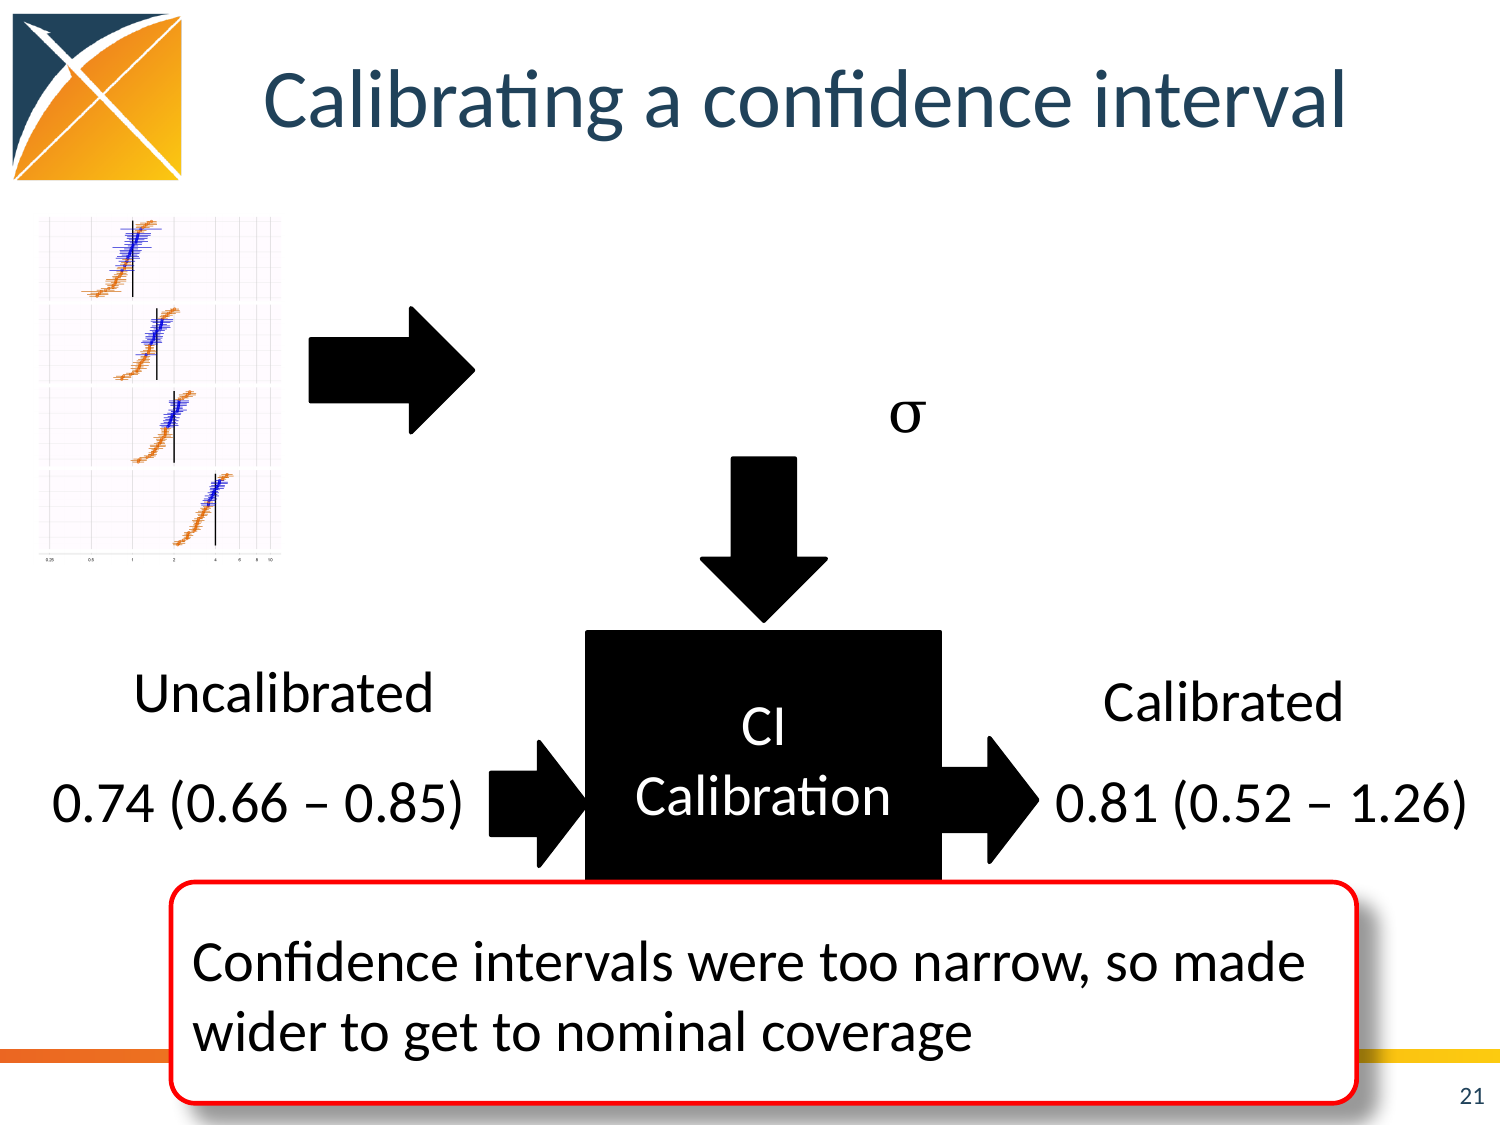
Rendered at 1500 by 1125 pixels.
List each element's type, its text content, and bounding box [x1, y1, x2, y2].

text_box 0.74 (0.66 – 0.85) [37, 757, 481, 842]
text_box [488, 739, 589, 869]
text_box [699, 532, 828, 624]
text_box CI Calibration [585, 630, 942, 879]
text_box Uncalibrated [118, 646, 451, 732]
slide_number 21 [1380, 1065, 1500, 1125]
text_box [939, 735, 1040, 865]
text_box Calibrated [1089, 655, 1360, 741]
title Calibrating a confidence interval [187, 24, 1425, 163]
picture [33, 213, 285, 566]
text_box Confidence intervals were too narrow, so made wider to get to nominal coverage [168, 879, 1359, 1106]
picture [0, 0, 206, 200]
text_box [308, 306, 476, 435]
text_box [524, 290, 1290, 524]
text_box 0.81 (0.52 – 1.26) [1040, 757, 1485, 842]
